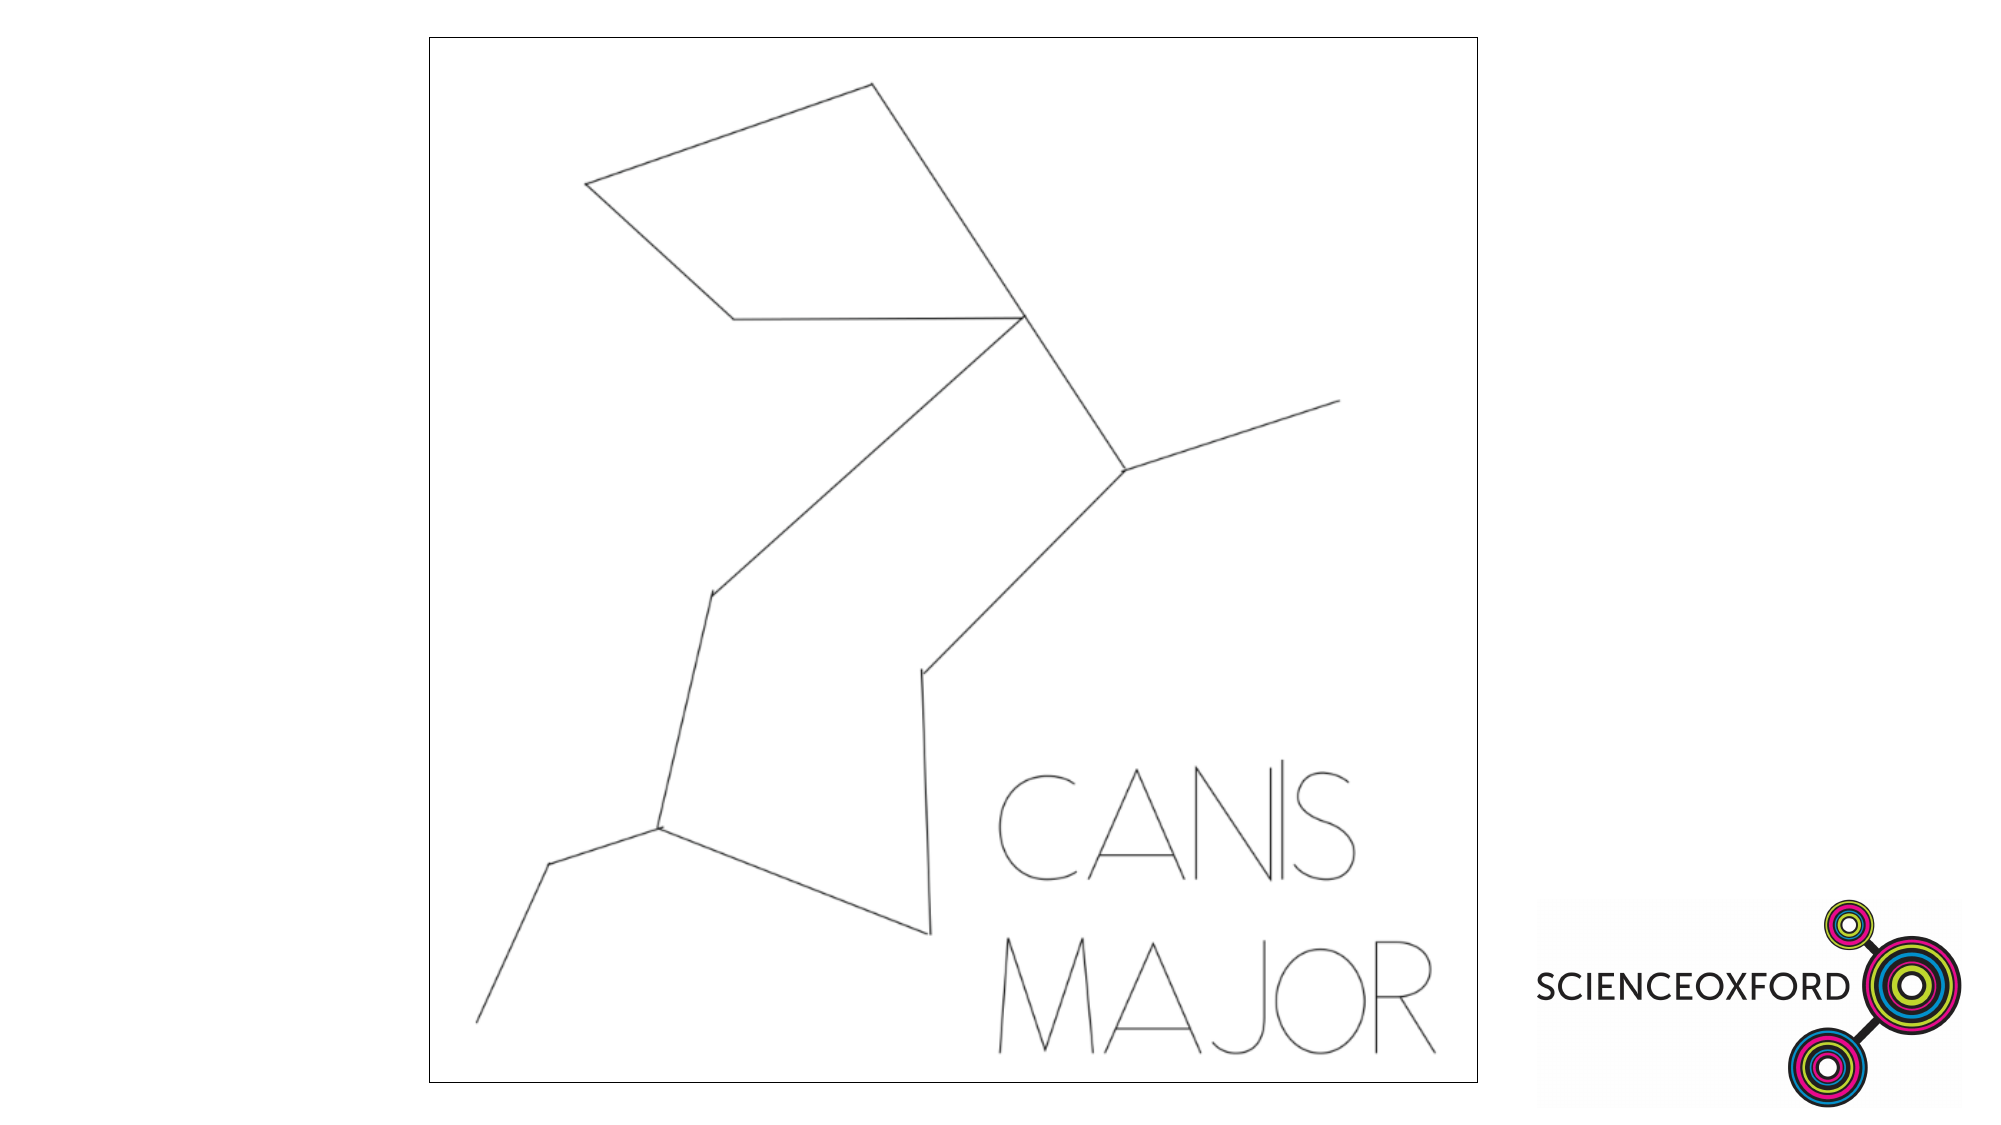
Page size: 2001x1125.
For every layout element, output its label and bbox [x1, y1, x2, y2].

picture [429, 37, 1478, 1083]
picture [1537, 899, 1962, 1108]
